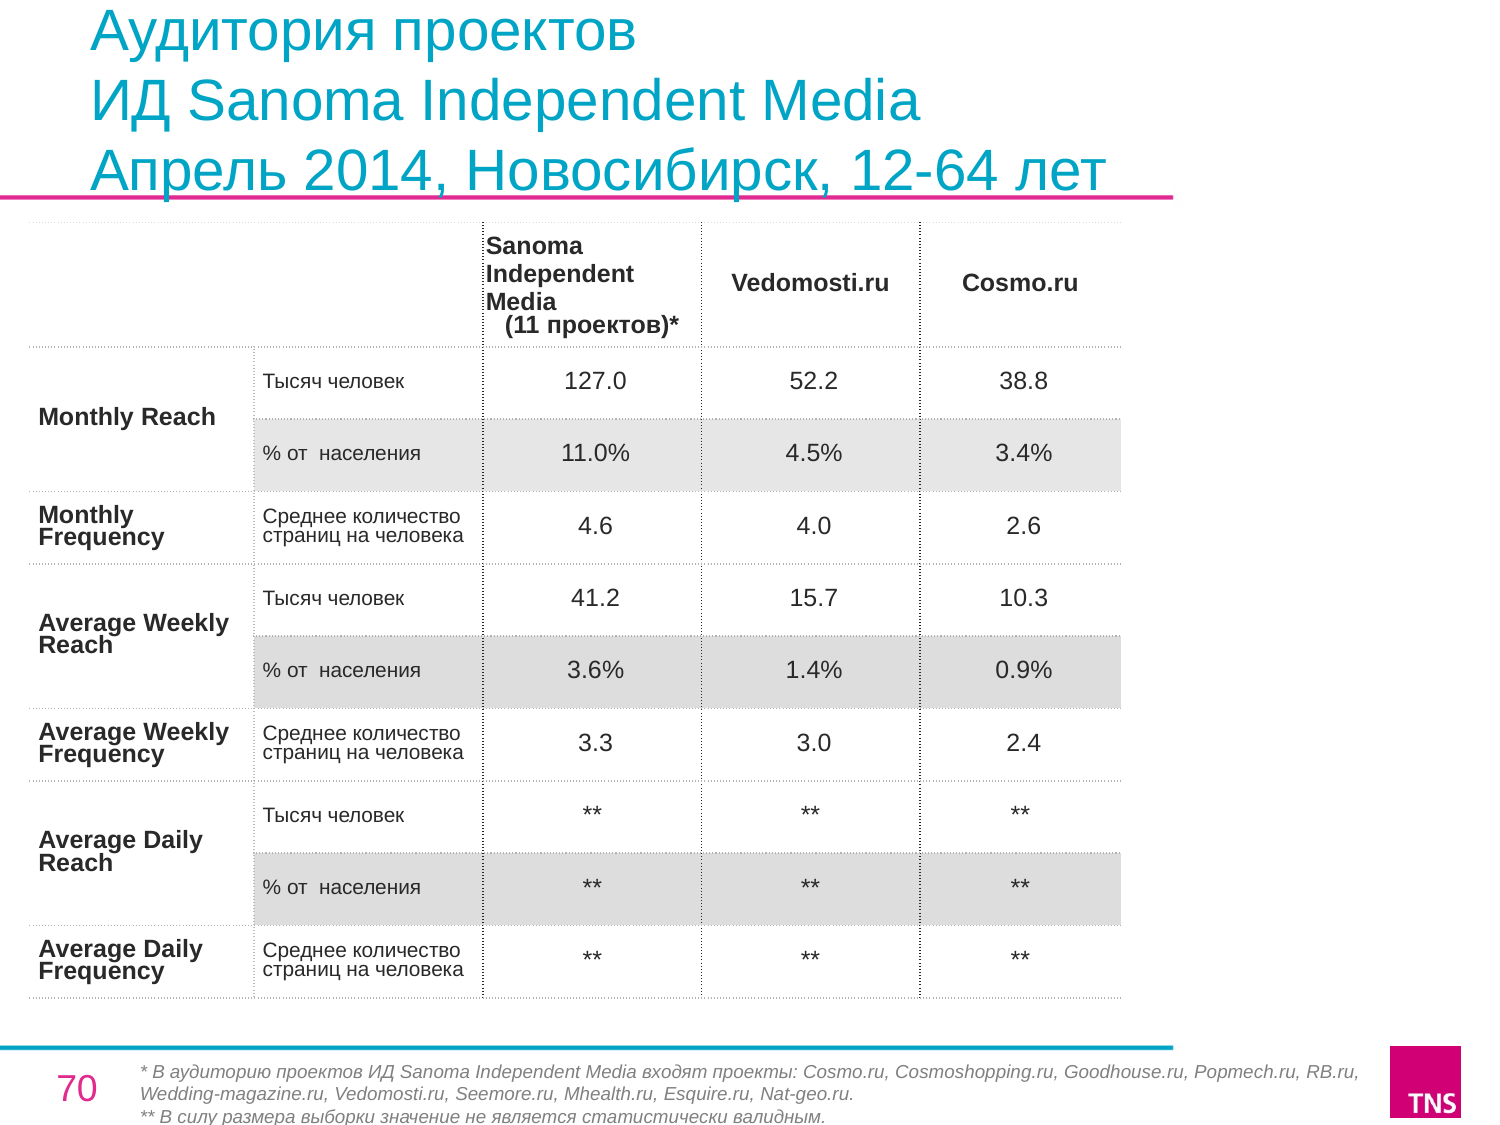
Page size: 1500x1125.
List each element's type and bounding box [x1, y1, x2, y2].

table_cell [29, 347, 1121, 998]
table_header [29, 223, 1121, 347]
slide_number [40, 1055, 125, 1125]
text_box [125, 1052, 1388, 1125]
title [74, 8, 1476, 187]
picture [0, 0, 1500, 1125]
